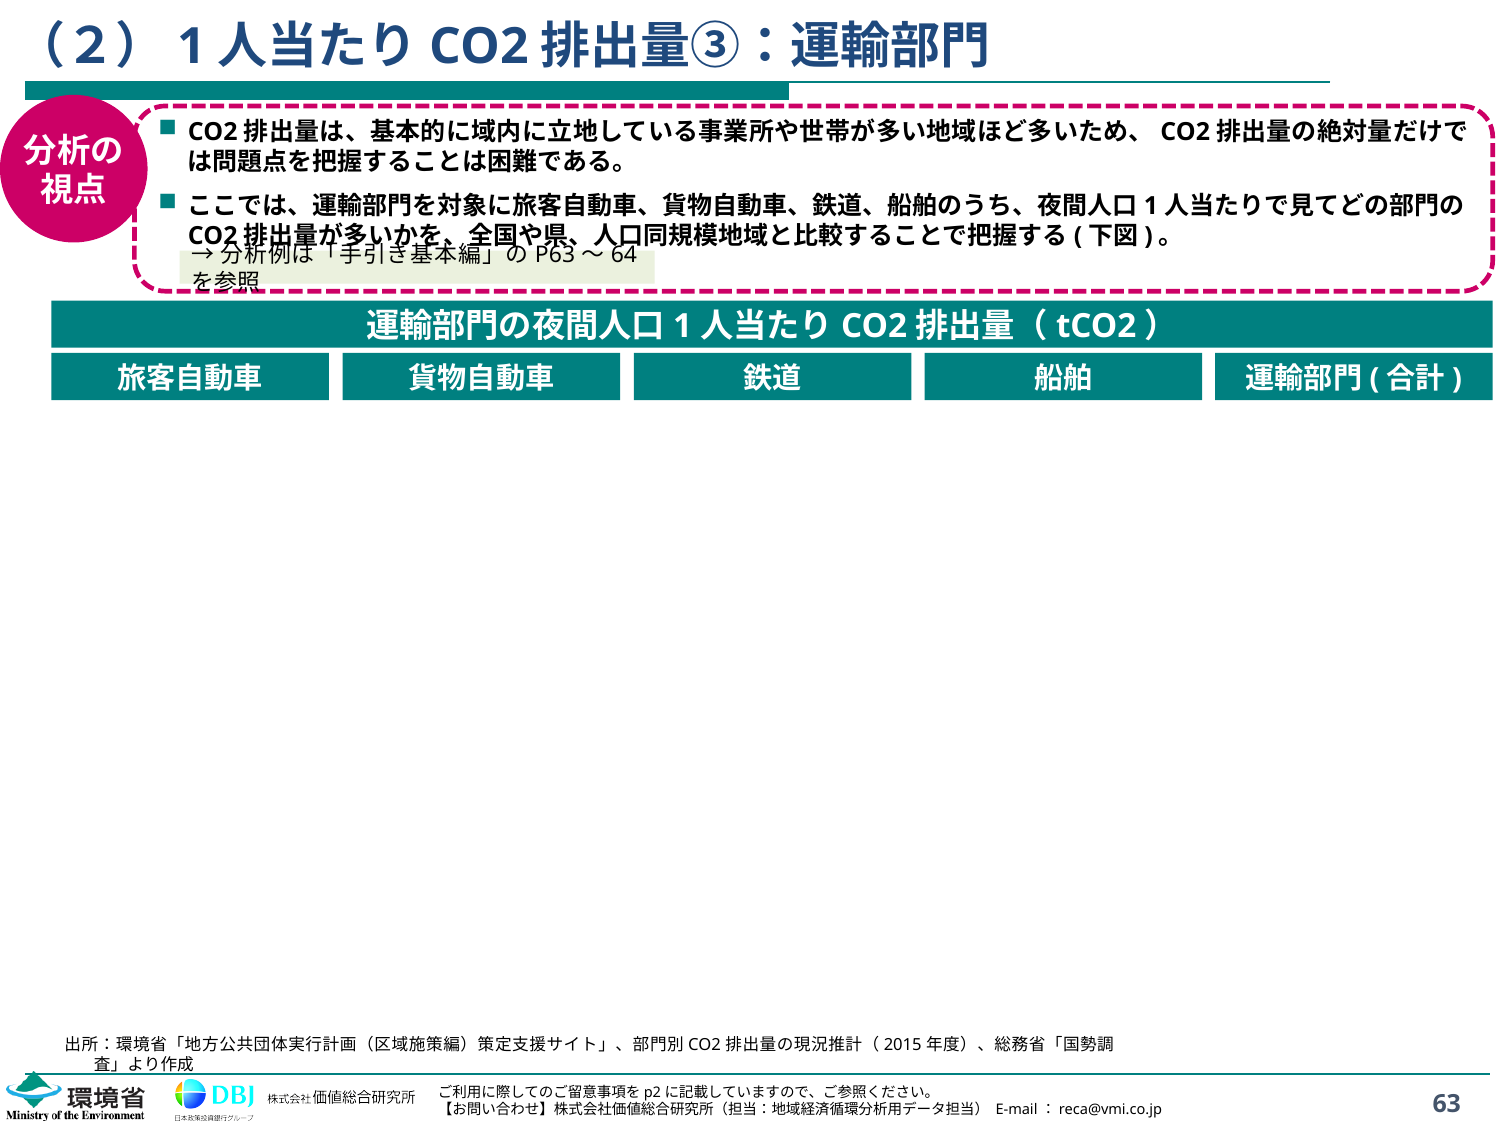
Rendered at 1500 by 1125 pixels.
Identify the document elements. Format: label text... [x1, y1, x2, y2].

text_box 旅客自動車 [51, 352, 329, 401]
text_box 運輸部門の夜間人口1人当たりCO2排出量（tCO2） [51, 300, 1493, 348]
text_box 鉄道 [633, 352, 912, 401]
picture [171, 1082, 419, 1125]
text_box 船舶 [924, 352, 1203, 401]
picture [2, 1071, 148, 1125]
text_box →分析例は「手引き基本編」のP63～64を参照 [179, 250, 655, 284]
slide_number 63 [1393, 1079, 1500, 1122]
text_box CO2排出量は、基本的に域内に立地している事業所や世帯が多い地域ほど多いため、CO2排出量の絶対量だけでは問題点を把握することは困難である。 ここでは、運輸部門を対象に旅客自動車、貨物自動車、鉄道、船舶のうち、夜間人口1人当たりで見てどの部門のCO2排出量が多いかを、全国や県、人口同規模地域と比較することで把握する(下図)。 [134, 105, 1493, 292]
text_box 分析の 視点 [0, 94, 148, 243]
text_box 出所：環境省「地方公共団体実行計画（区域施策編）策定支援サイト」、部門別CO2排出量の現況推計（2015年度）、総務省「国勢調査」より作成 [49, 1026, 1130, 1082]
title （２）1人当たりCO2排出量③：運輸部門 [0, 0, 1304, 82]
text_box 運輸部門(合計) [1215, 352, 1493, 401]
text_box 貨物自動車 [342, 352, 621, 401]
